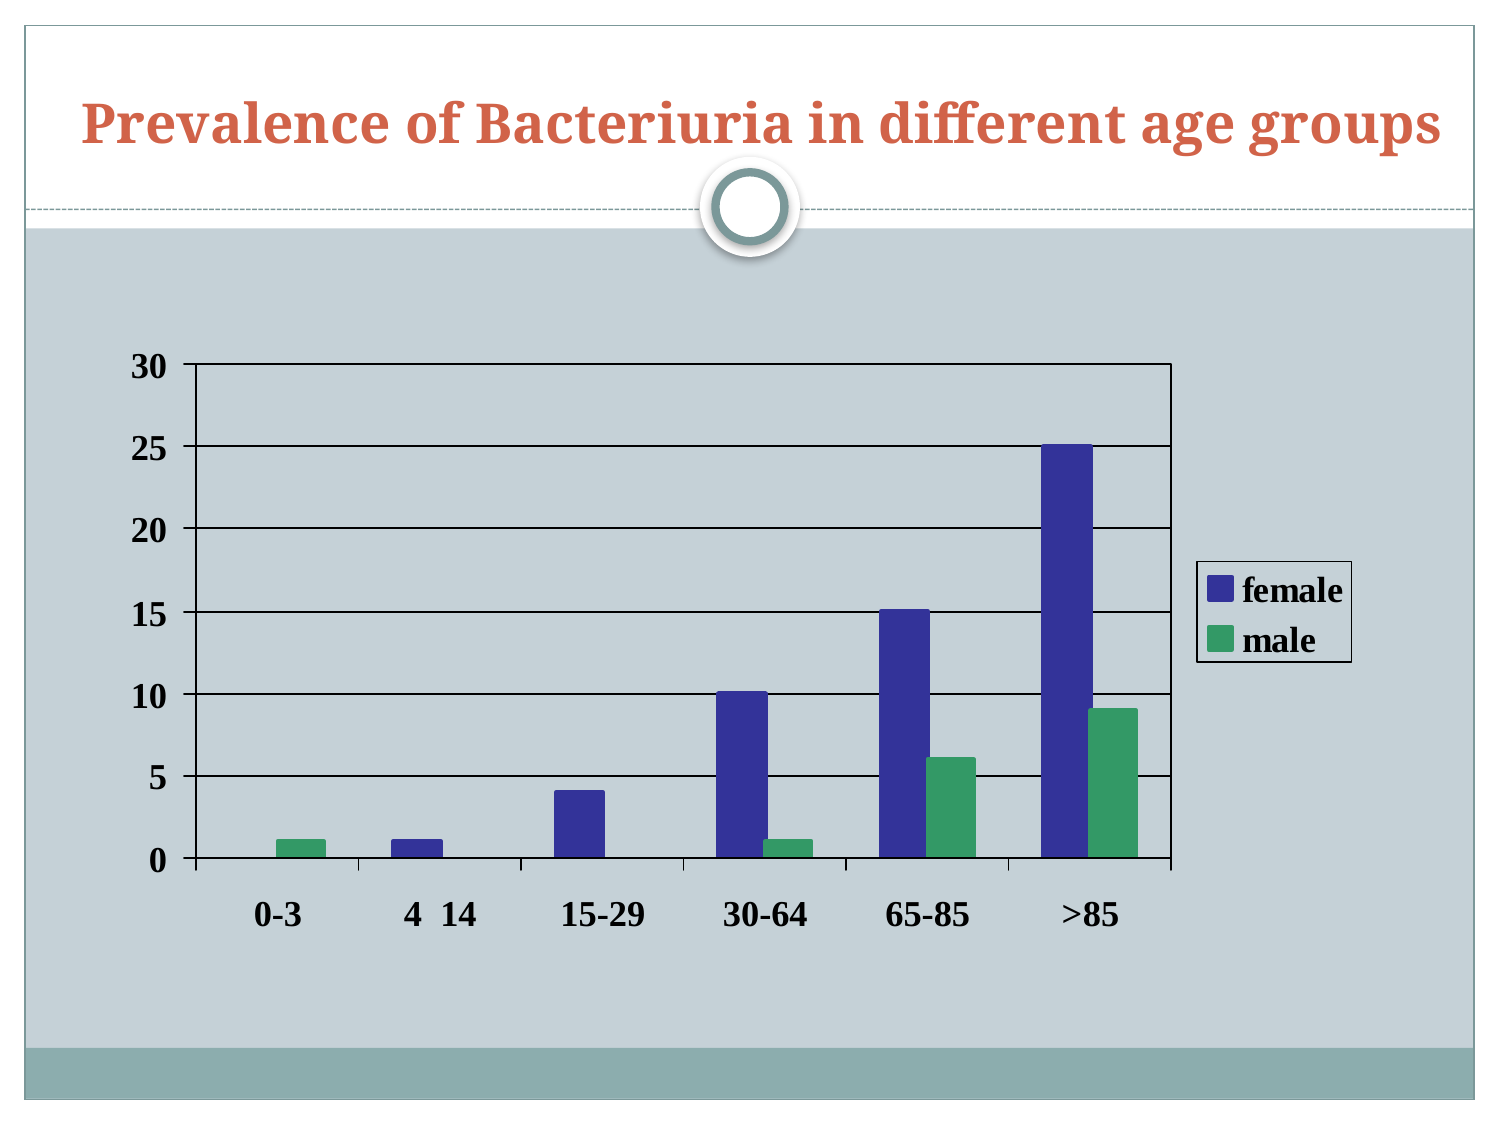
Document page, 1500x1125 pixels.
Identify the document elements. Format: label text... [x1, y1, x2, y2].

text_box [112, 312, 1369, 970]
title Prevalence of Bacteriuria in different age groups [62, 37, 1463, 162]
